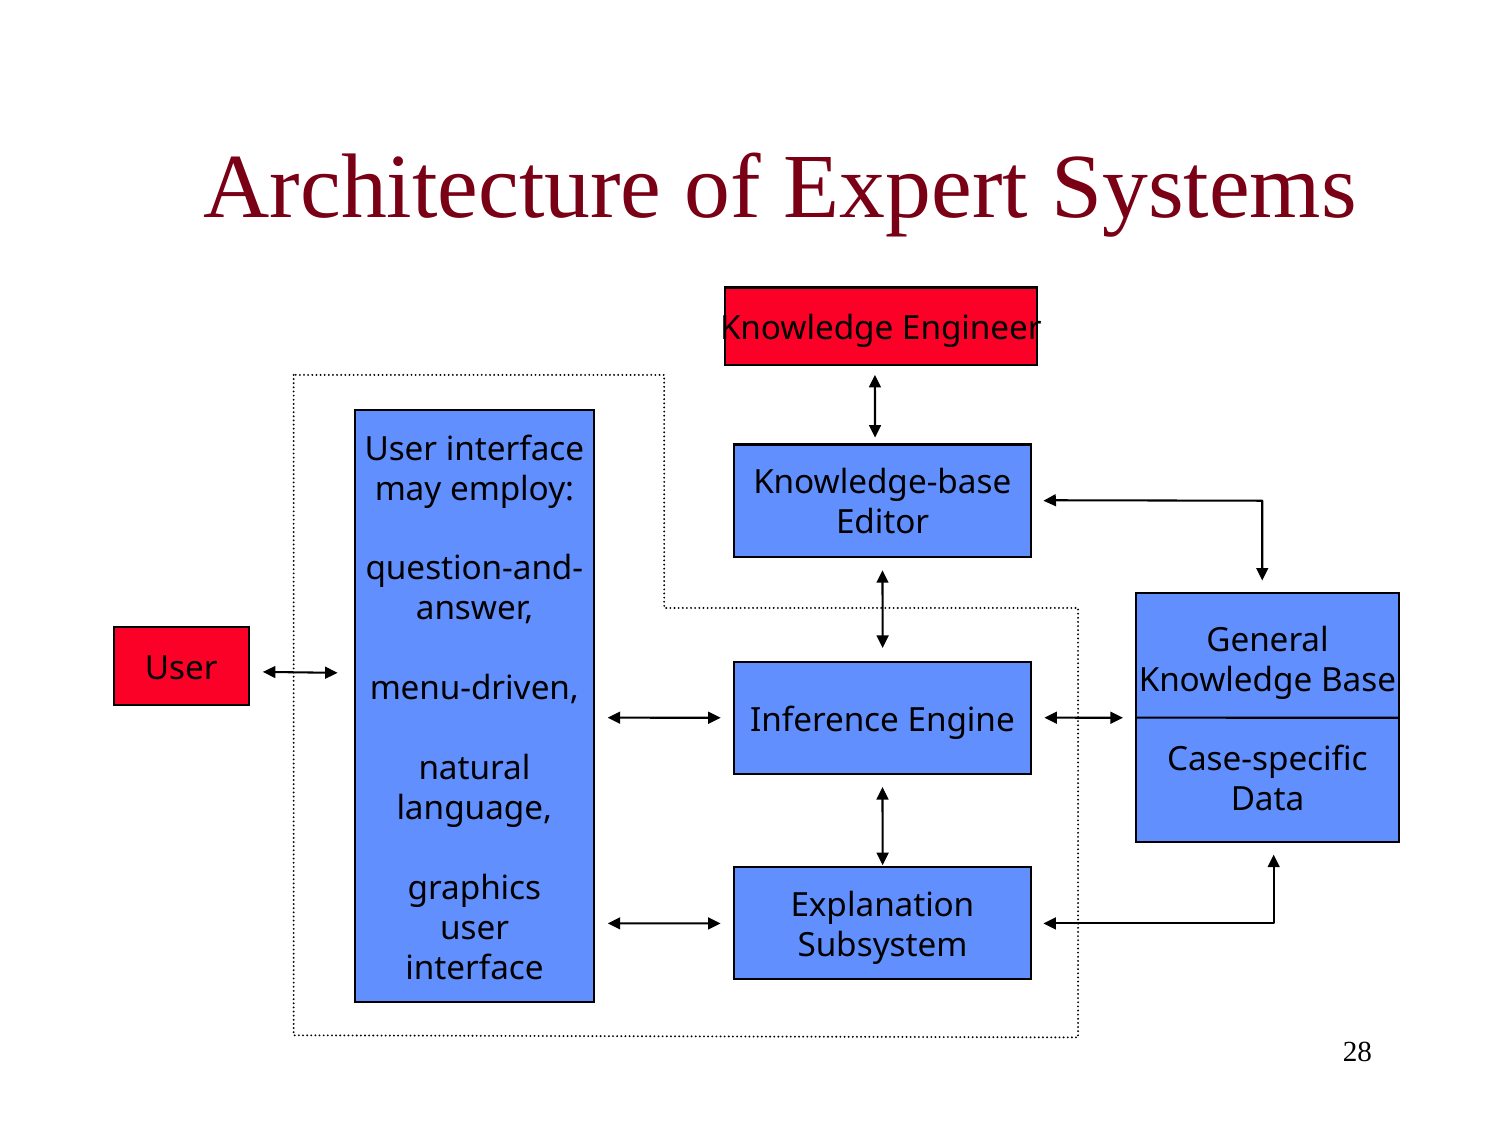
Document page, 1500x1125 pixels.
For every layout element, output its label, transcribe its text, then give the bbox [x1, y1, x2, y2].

text_box [293, 374, 1079, 1038]
text_box General Knowledge Base Case-specific Data [1136, 718, 1399, 843]
text_box [876, 787, 889, 866]
text_box [876, 570, 889, 648]
text_box [868, 375, 882, 438]
slide_number 28 [1074, 1024, 1388, 1101]
text_box General Knowledge Base Case-specific Data [1136, 593, 1399, 717]
text_box Architecture of Expert Systems [187, 50, 1375, 313]
text_box User [113, 627, 250, 706]
text_box [1044, 711, 1123, 724]
text_box [607, 711, 721, 724]
text_box [262, 665, 338, 679]
text_box [1043, 494, 1269, 581]
text_box Knowledge-base Editor [734, 444, 1032, 557]
text_box Knowledge Engineer [724, 287, 1038, 366]
text_box [1043, 854, 1280, 930]
text_box [607, 917, 721, 930]
